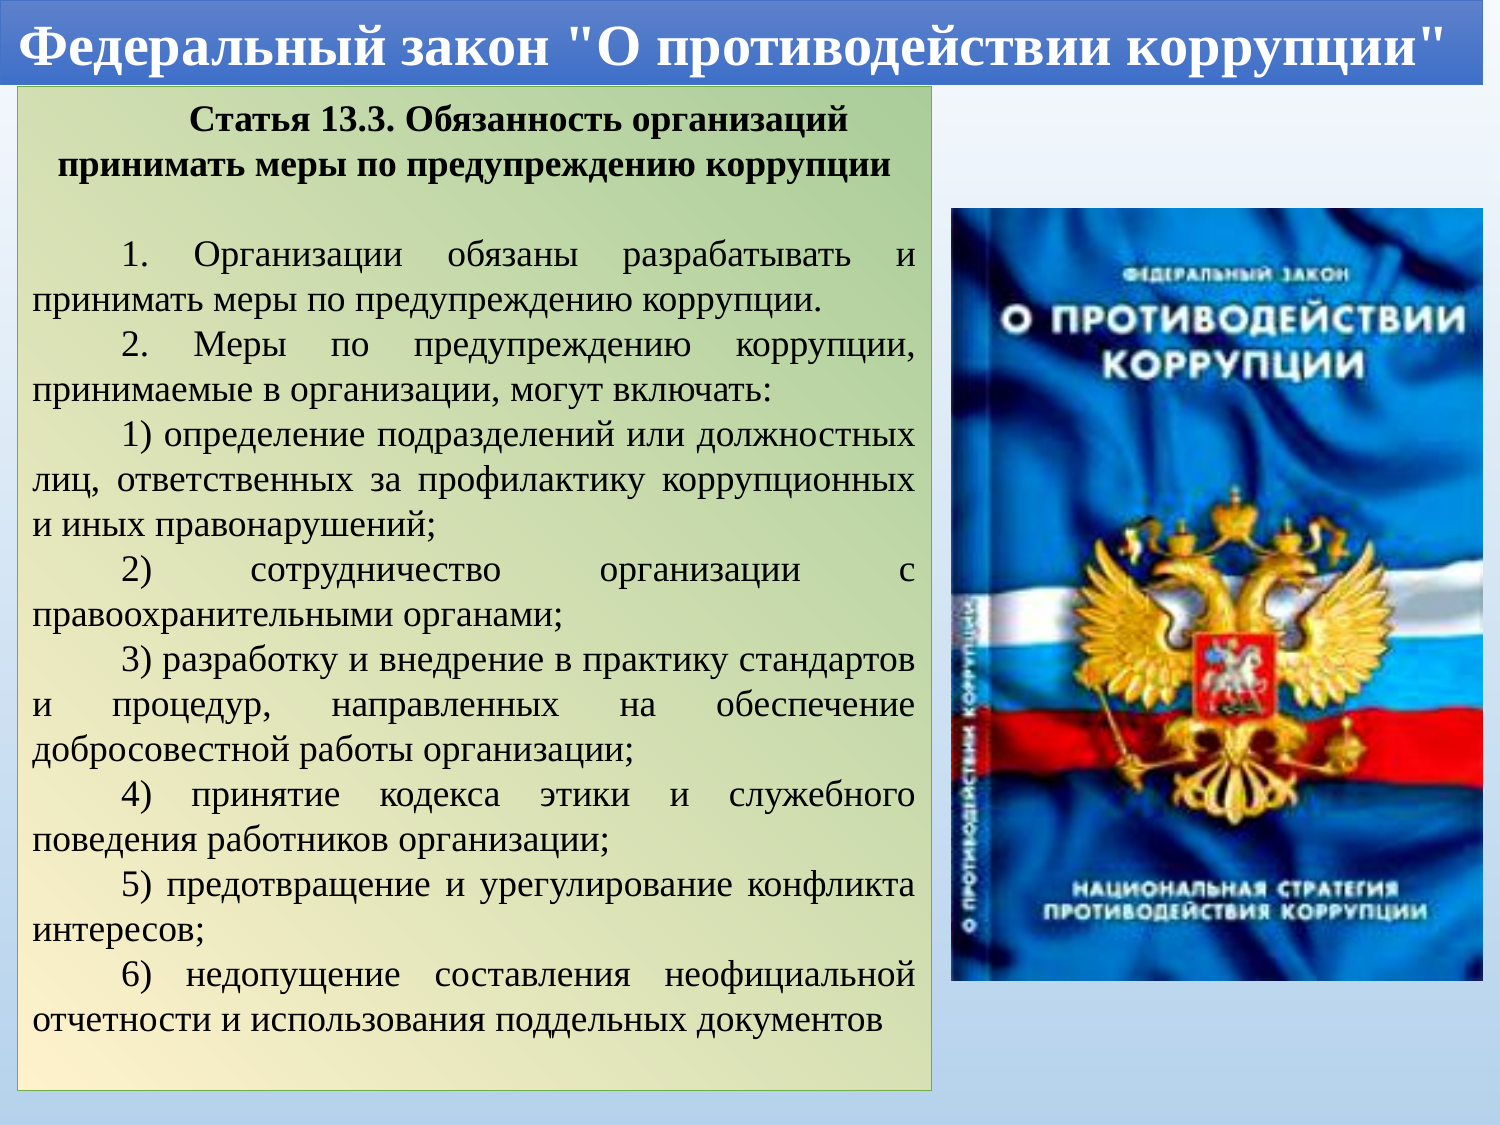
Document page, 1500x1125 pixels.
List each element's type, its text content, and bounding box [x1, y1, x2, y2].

picture [950, 208, 1483, 981]
text_box Федеральный закон "О противодействии коррупции" [0, 0, 1483, 85]
text_box Статья 13.3. Обязанность организаций принимать меры по предупреждению коррупции 1. Организации обязаны разрабатывать и принимать меры по предупреждению коррупции. 2. Меры по предупреждению коррупции, принимаемые в организации, могут включать: 1) определение подразделений или должностных лиц, ответственных за профилактику коррупционных и иных правонарушений; 2) сотрудничество организации с правоохранительными органами; 3) разработку и внедрение в практику стандартов и процедур, направленных на обеспечение добросовестной работы организации; 4) принятие кодекса этики и служебного поведения работников организации; 5) предотвращение и урегулирование конфликта интересов; 6) недопущение составления неофициальной отчетности и использования поддельных документов [17, 86, 932, 1091]
